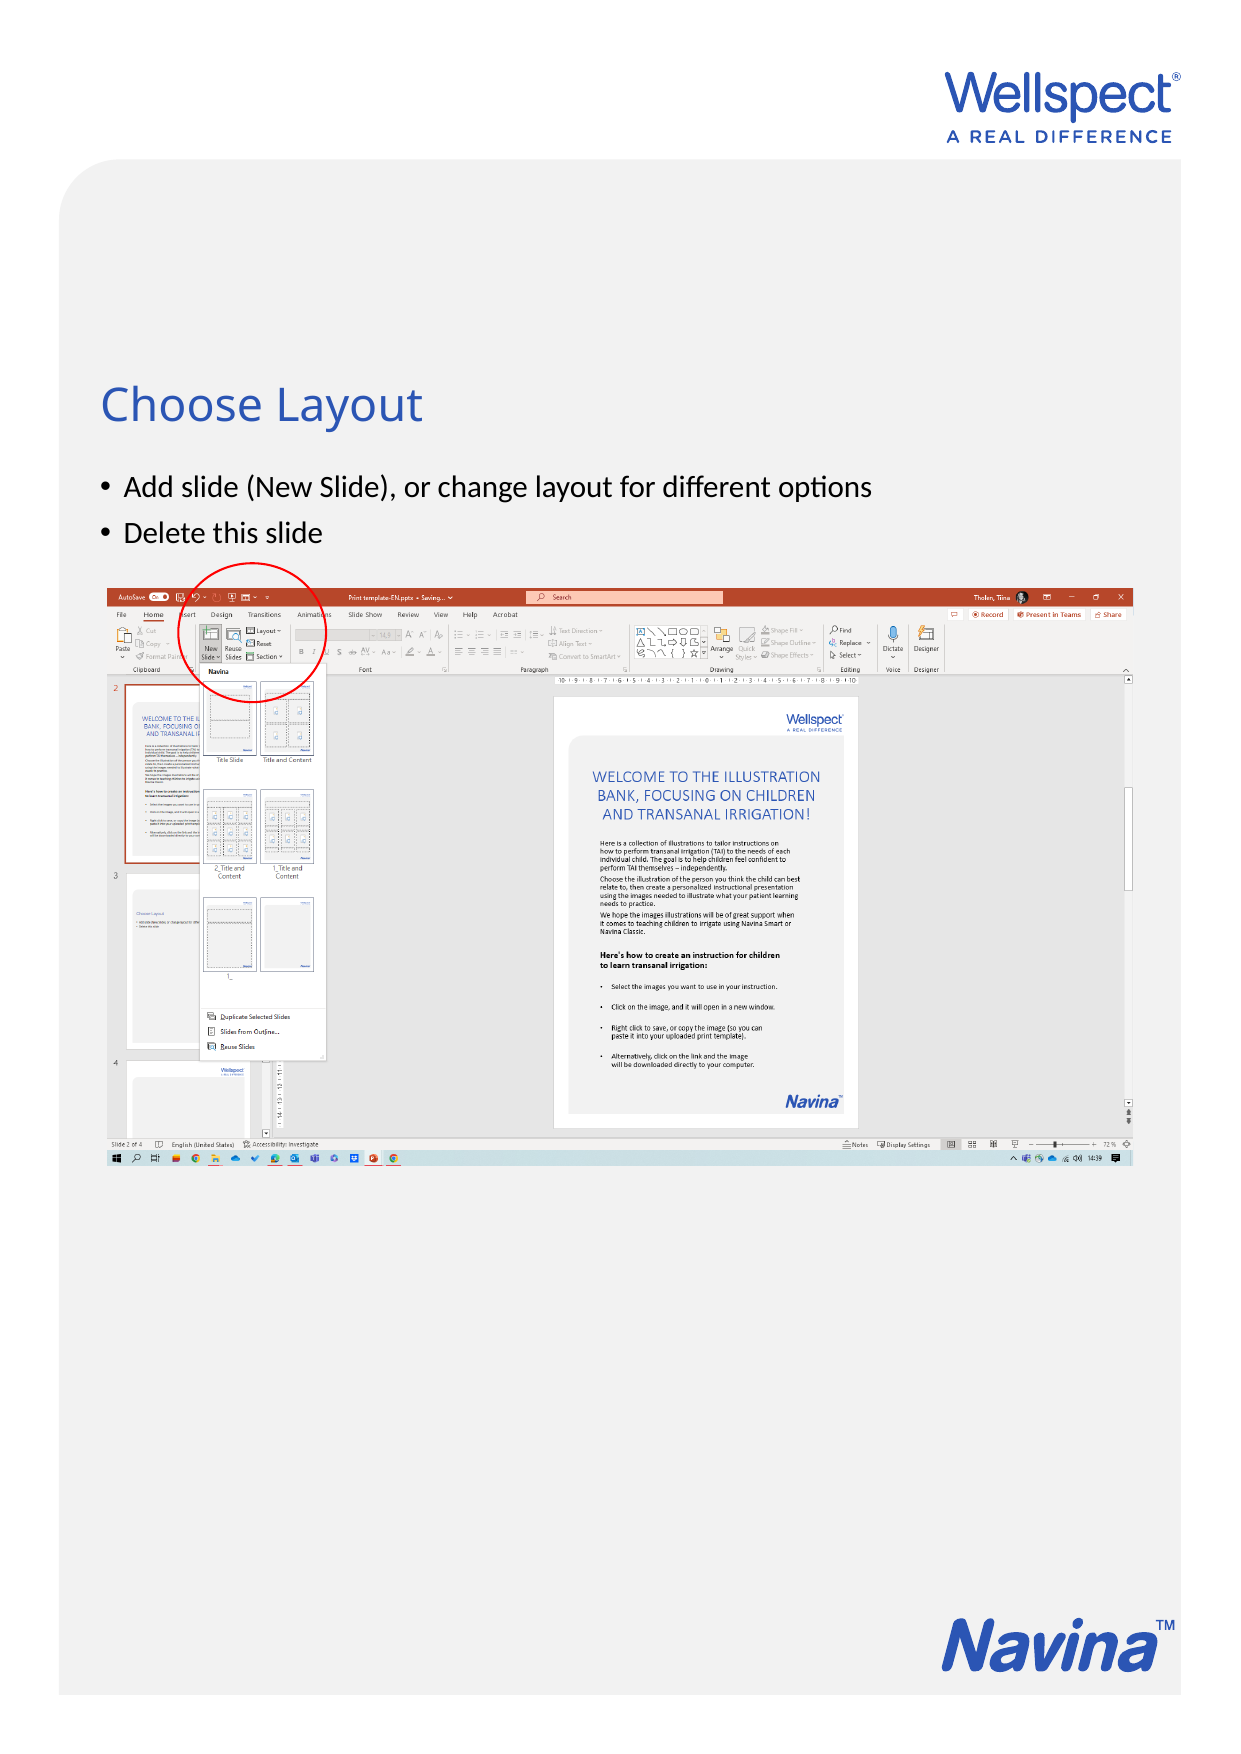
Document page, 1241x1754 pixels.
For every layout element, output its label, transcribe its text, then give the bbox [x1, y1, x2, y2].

list Add slide (New Slide), or change layout for different options Delete this slide [85, 463, 1155, 622]
picture [106, 588, 1134, 1166]
title Choose Layout [85, 250, 1155, 463]
text_box [194, 562, 311, 588]
